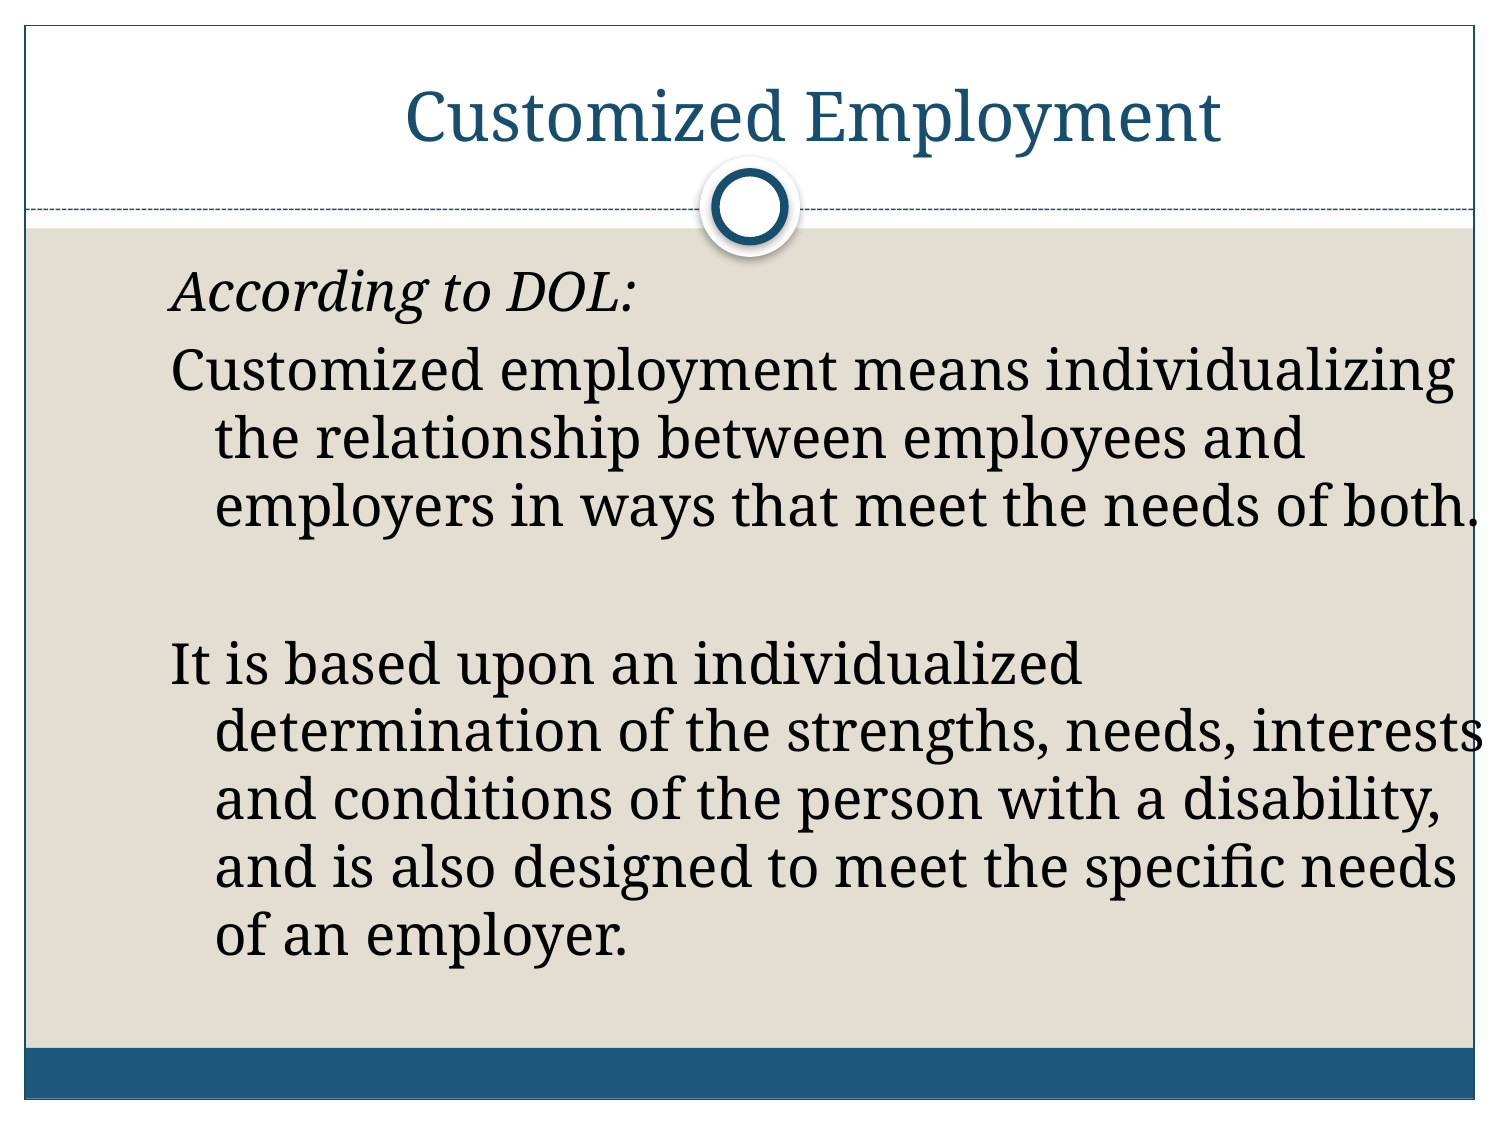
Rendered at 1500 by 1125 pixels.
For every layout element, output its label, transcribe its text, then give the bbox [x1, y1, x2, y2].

title Customized Employment [174, 37, 1454, 163]
list According to DOL: Customized employment means individualizing the relationship between employees and employers in ways that meet the needs of both. It is based upon an individualized determination of the strengths, needs, interests and conditions of the person with a disability, and is also designed to meet the specific needs of an employer. [155, 249, 1500, 1044]
